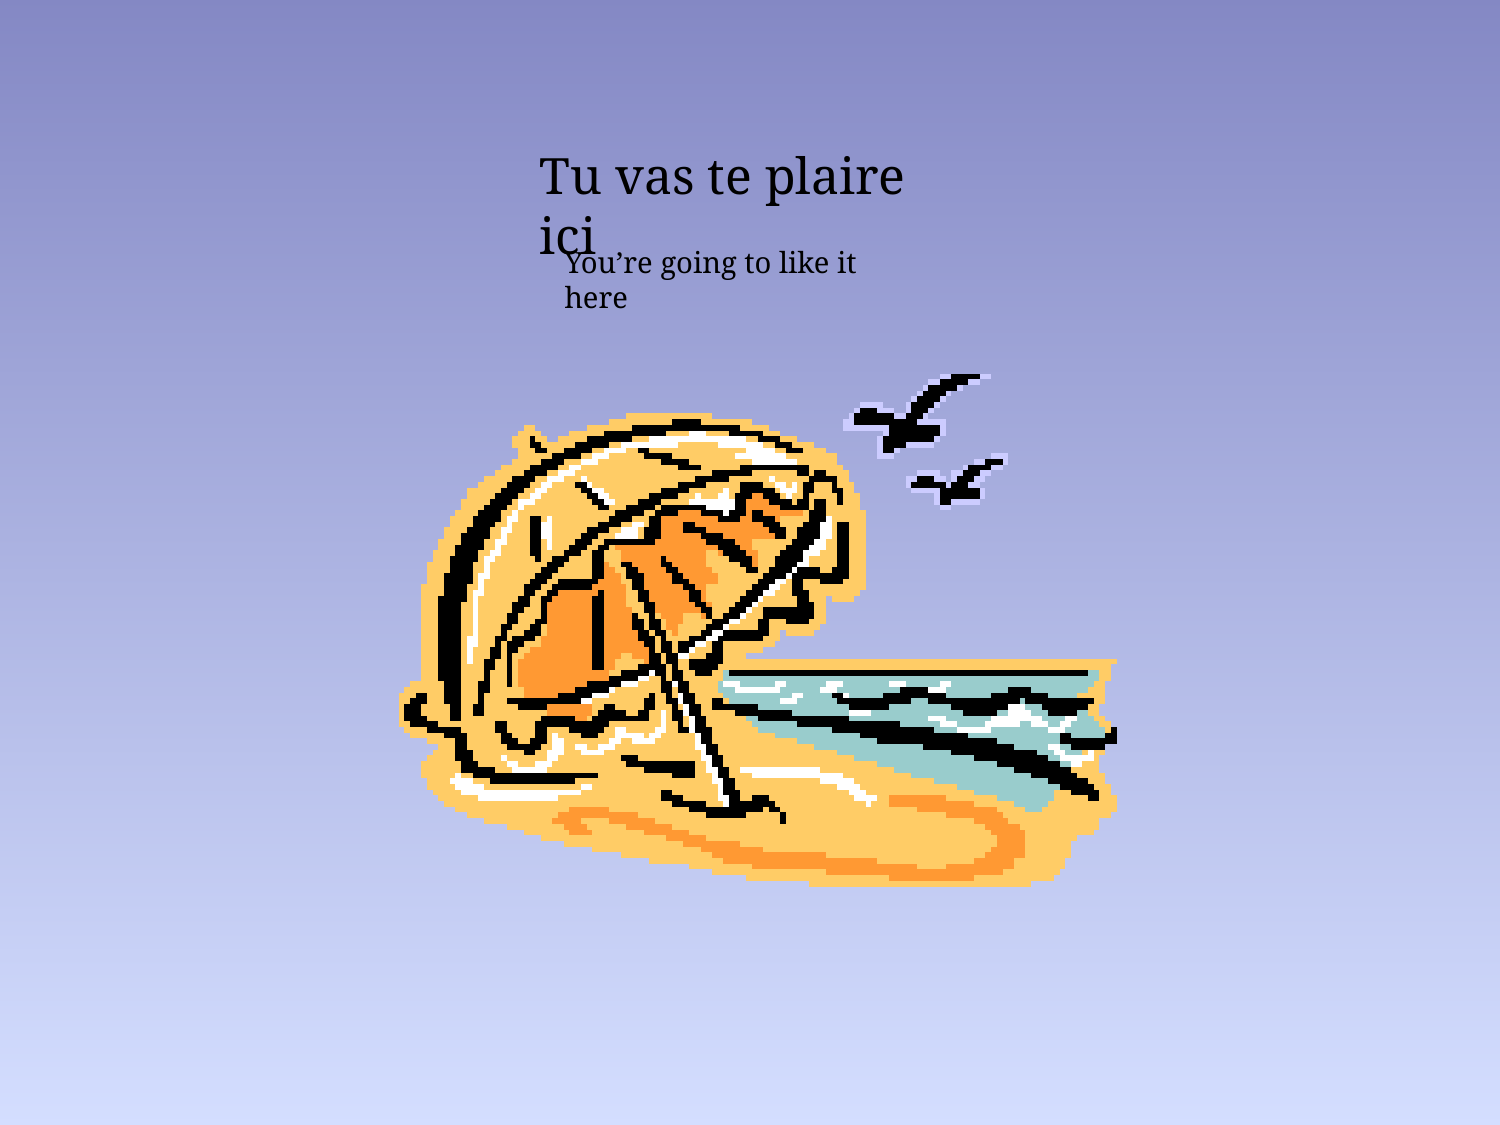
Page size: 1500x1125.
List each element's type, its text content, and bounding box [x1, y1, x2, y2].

picture [399, 374, 1117, 887]
text_box You’re going to like it here [549, 237, 938, 323]
text_box Tu vas te plaire ici [524, 137, 975, 273]
